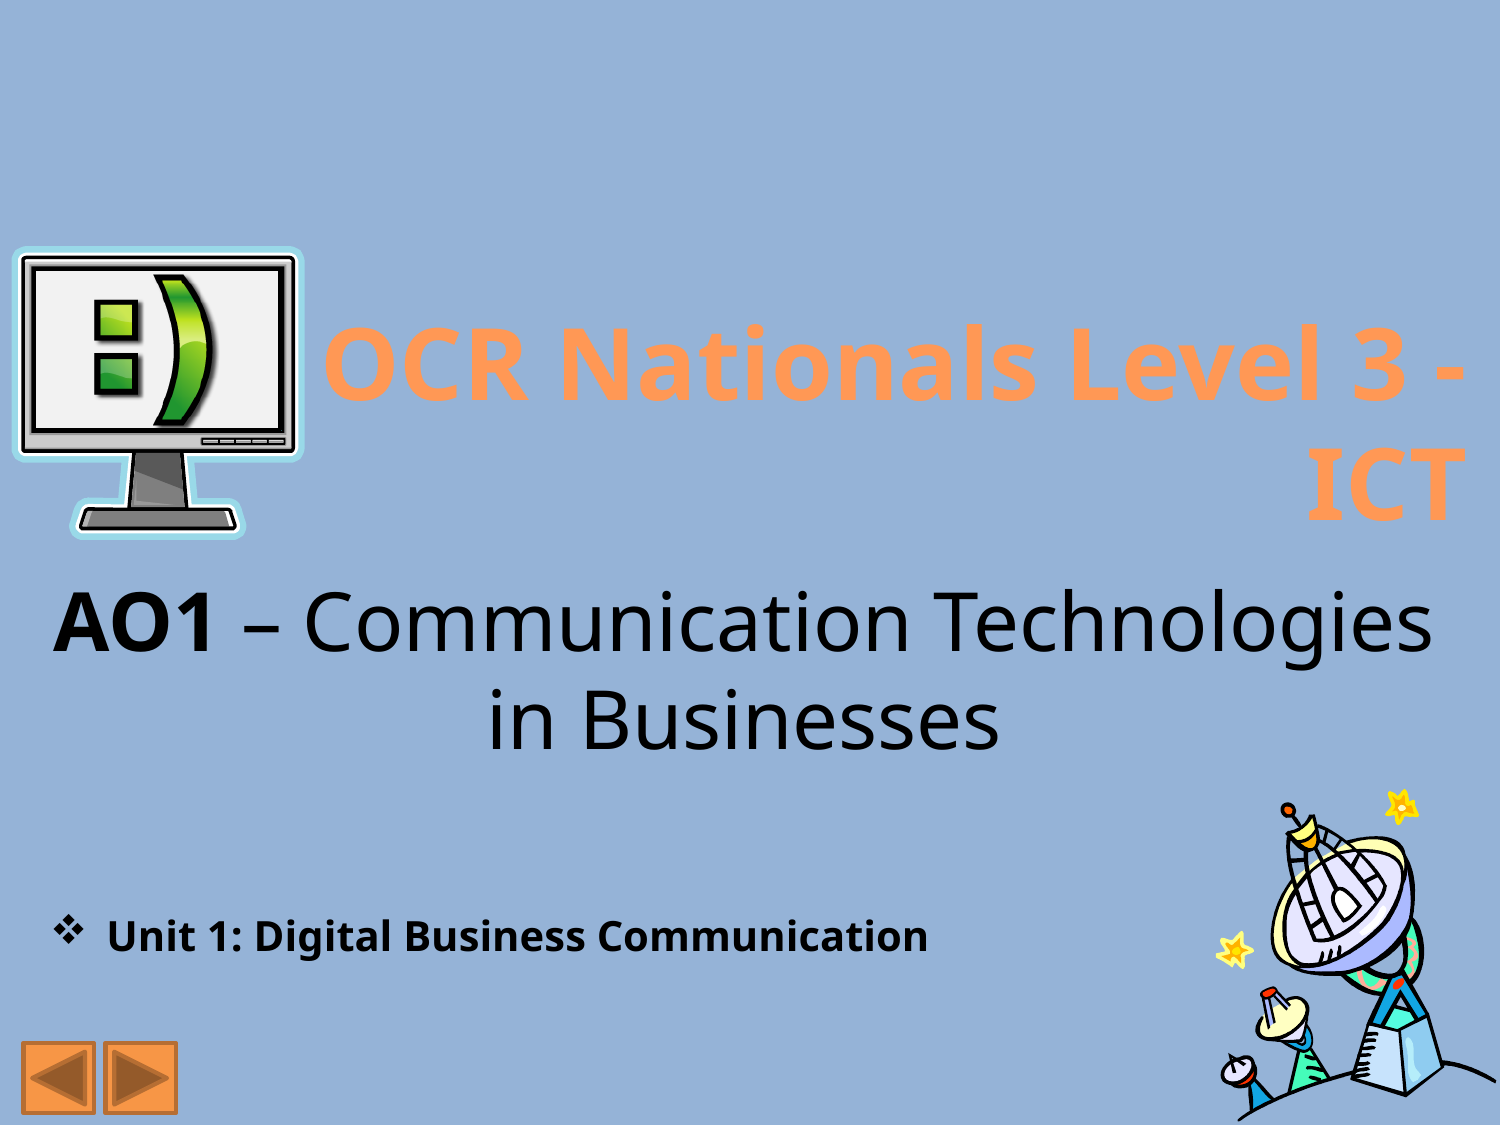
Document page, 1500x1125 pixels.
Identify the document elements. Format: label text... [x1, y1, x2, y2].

picture [1215, 784, 1500, 1125]
list Unit 1: Digital Business Communication [35, 902, 1210, 1020]
title AO1 – Communication Technologies in Businesses [35, 562, 1454, 774]
picture [68, 265, 239, 436]
